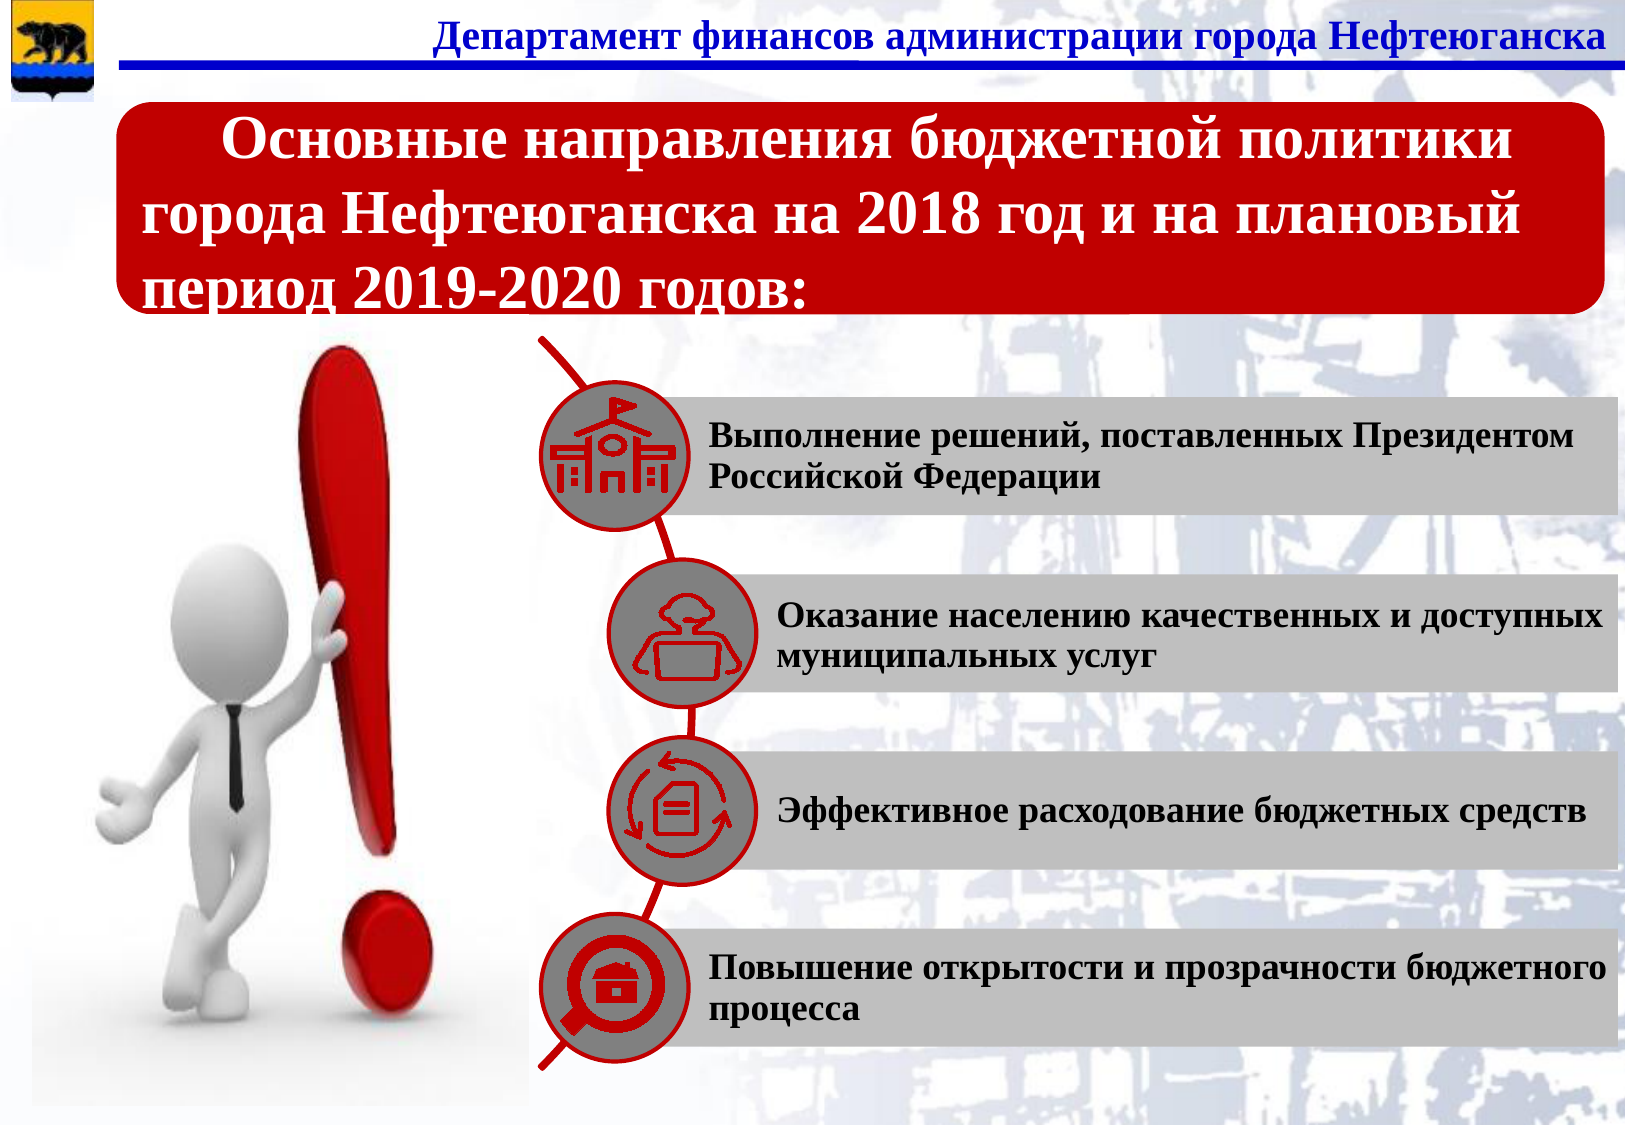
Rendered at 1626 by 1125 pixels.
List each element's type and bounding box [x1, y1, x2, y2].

picture [0, 0, 1625, 1125]
text_box [560, 934, 665, 1036]
text_box [550, 396, 676, 493]
text_box [624, 751, 732, 858]
text_box [632, 593, 742, 681]
text_box [532, 337, 1625, 1107]
